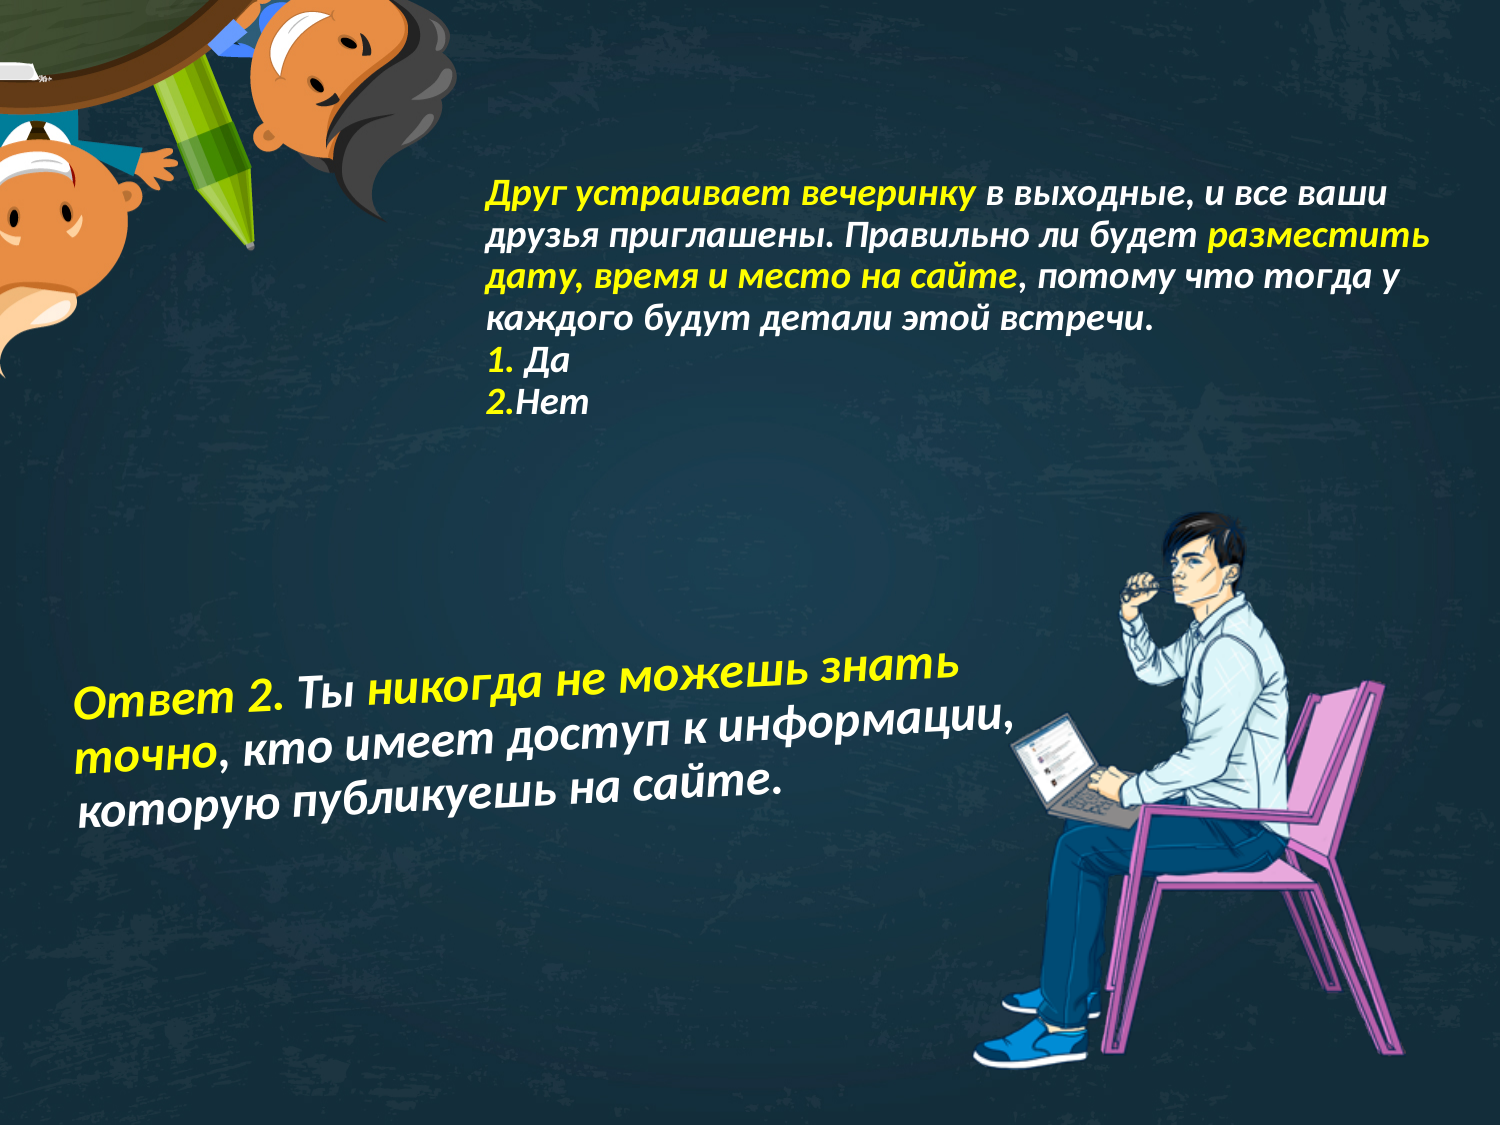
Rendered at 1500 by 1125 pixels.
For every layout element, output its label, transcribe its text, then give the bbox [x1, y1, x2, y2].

list Ответ 2. Ты никогда не можешь знать точно, кто имеет доступ к информации, которую публикуешь на сайте. [26, 624, 972, 877]
title Друг устраивает вечеринку в выходные, и все ваши друзья приглашены. Правильно ли будет разместить дату, время и место на сайте, потому что тогда у каждого будут детали этой встречи. 1. Да 2.Нет [470, 159, 1500, 485]
picture [0, 0, 1500, 1125]
